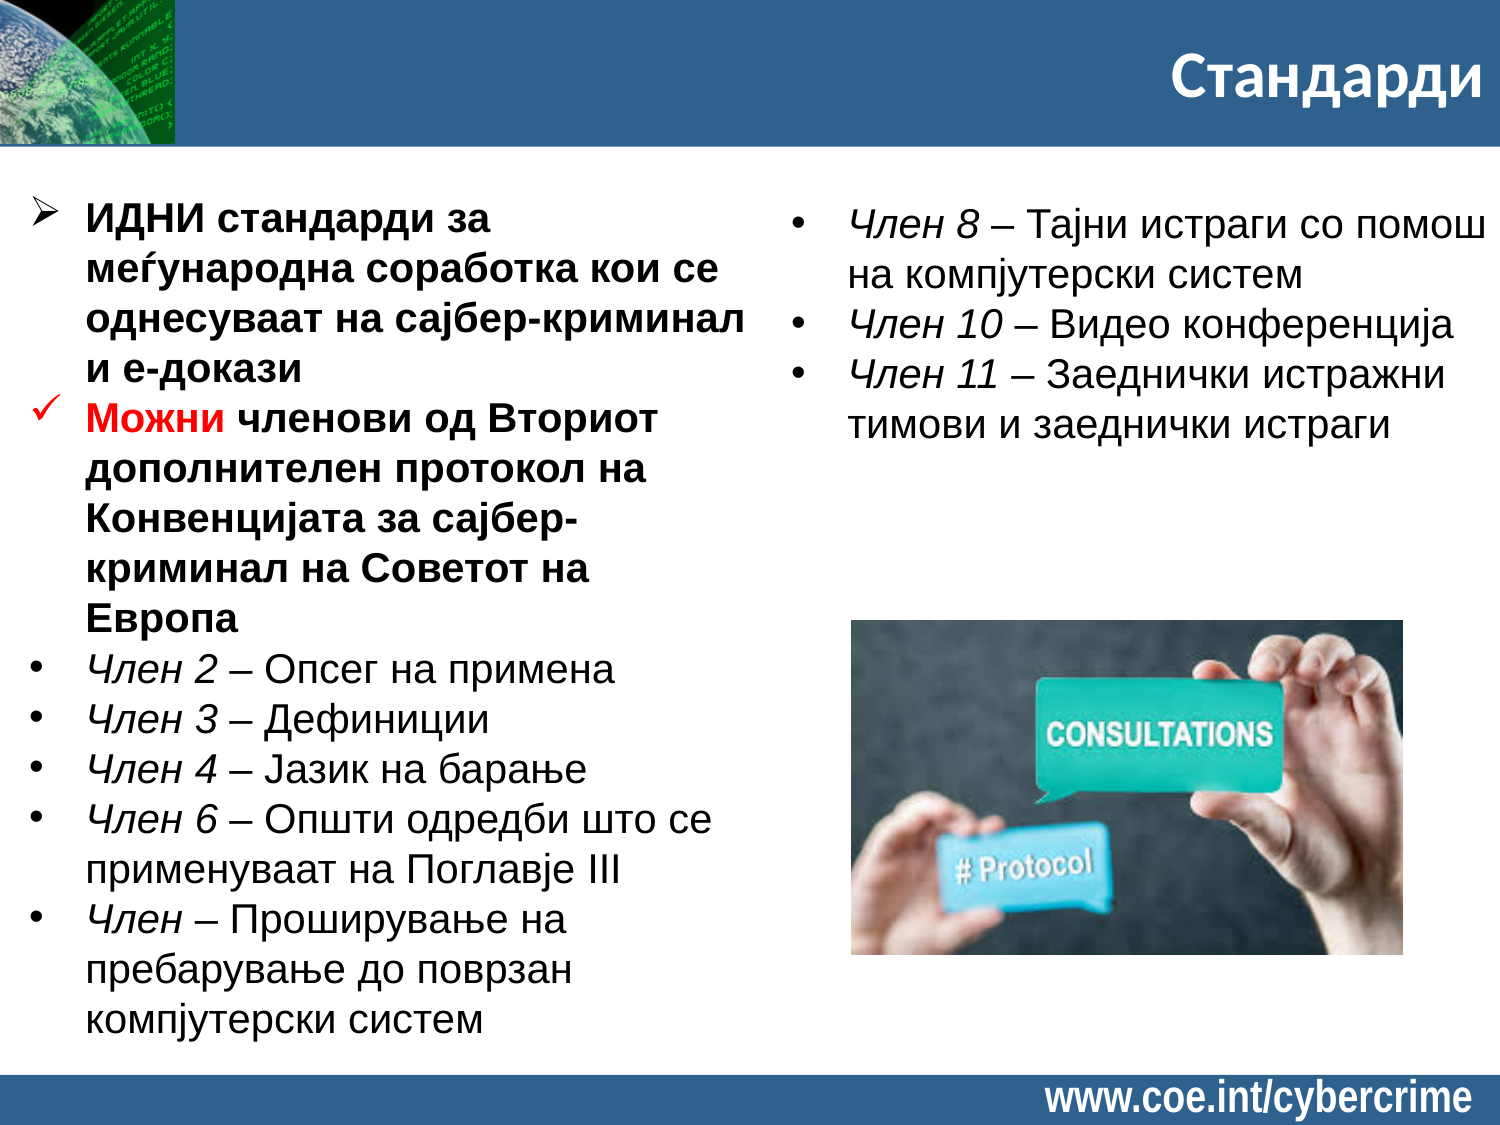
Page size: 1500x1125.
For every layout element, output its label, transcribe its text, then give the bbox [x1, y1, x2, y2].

text_box ИДНИ стандарди за меѓународна соработка кои се однесуваат на сајбер-криминал и е-докази Можни членови од Вториот дополнителен протокол на Конвенцијата за сајбер-криминал на Советот на Европа Член 2 – Опсег на примена Член 3 – Дефиниции Член 4 – Јазик на барање Член 6 – Општи одредби што се применуваат на Поглавје III Член – Проширување на пребарување до поврзан компјутерски систем [14, 183, 765, 1049]
text_box Член 8 – Тајни истраги со помош на компјутерски систем Член 10 – Видео конференција Член 11 – Заеднички истражни тимови и заеднички истраги [776, 189, 1500, 455]
text_box [0, 1073, 1030, 1125]
picture [850, 620, 1403, 956]
text_box www.coe.int/cybercrime [1030, 1059, 1500, 1125]
text_box Стандарди [177, 0, 1500, 149]
picture [0, 0, 175, 144]
